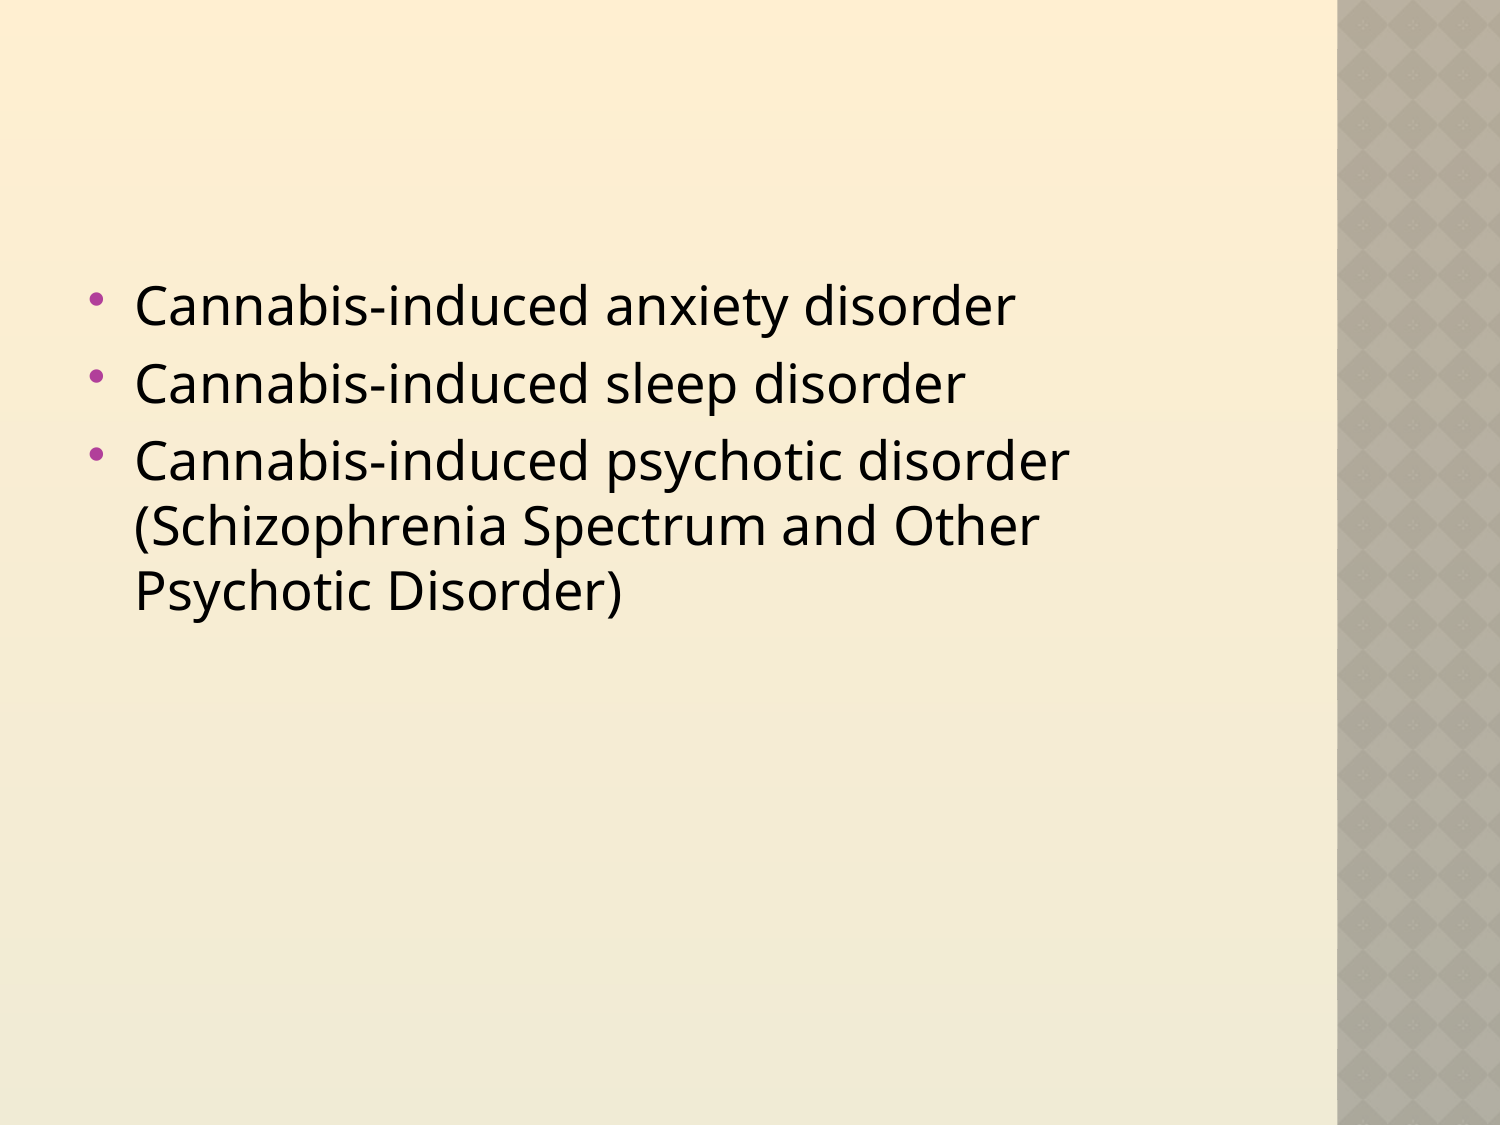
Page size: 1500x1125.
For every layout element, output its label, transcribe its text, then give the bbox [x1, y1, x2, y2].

list Cannabis-induced anxiety disorder Cannabis-induced sleep disorder Cannabis-induced psychotic disorder (Schizophrenia Spectrum and Other Psychotic Disorder) [75, 264, 1263, 1059]
